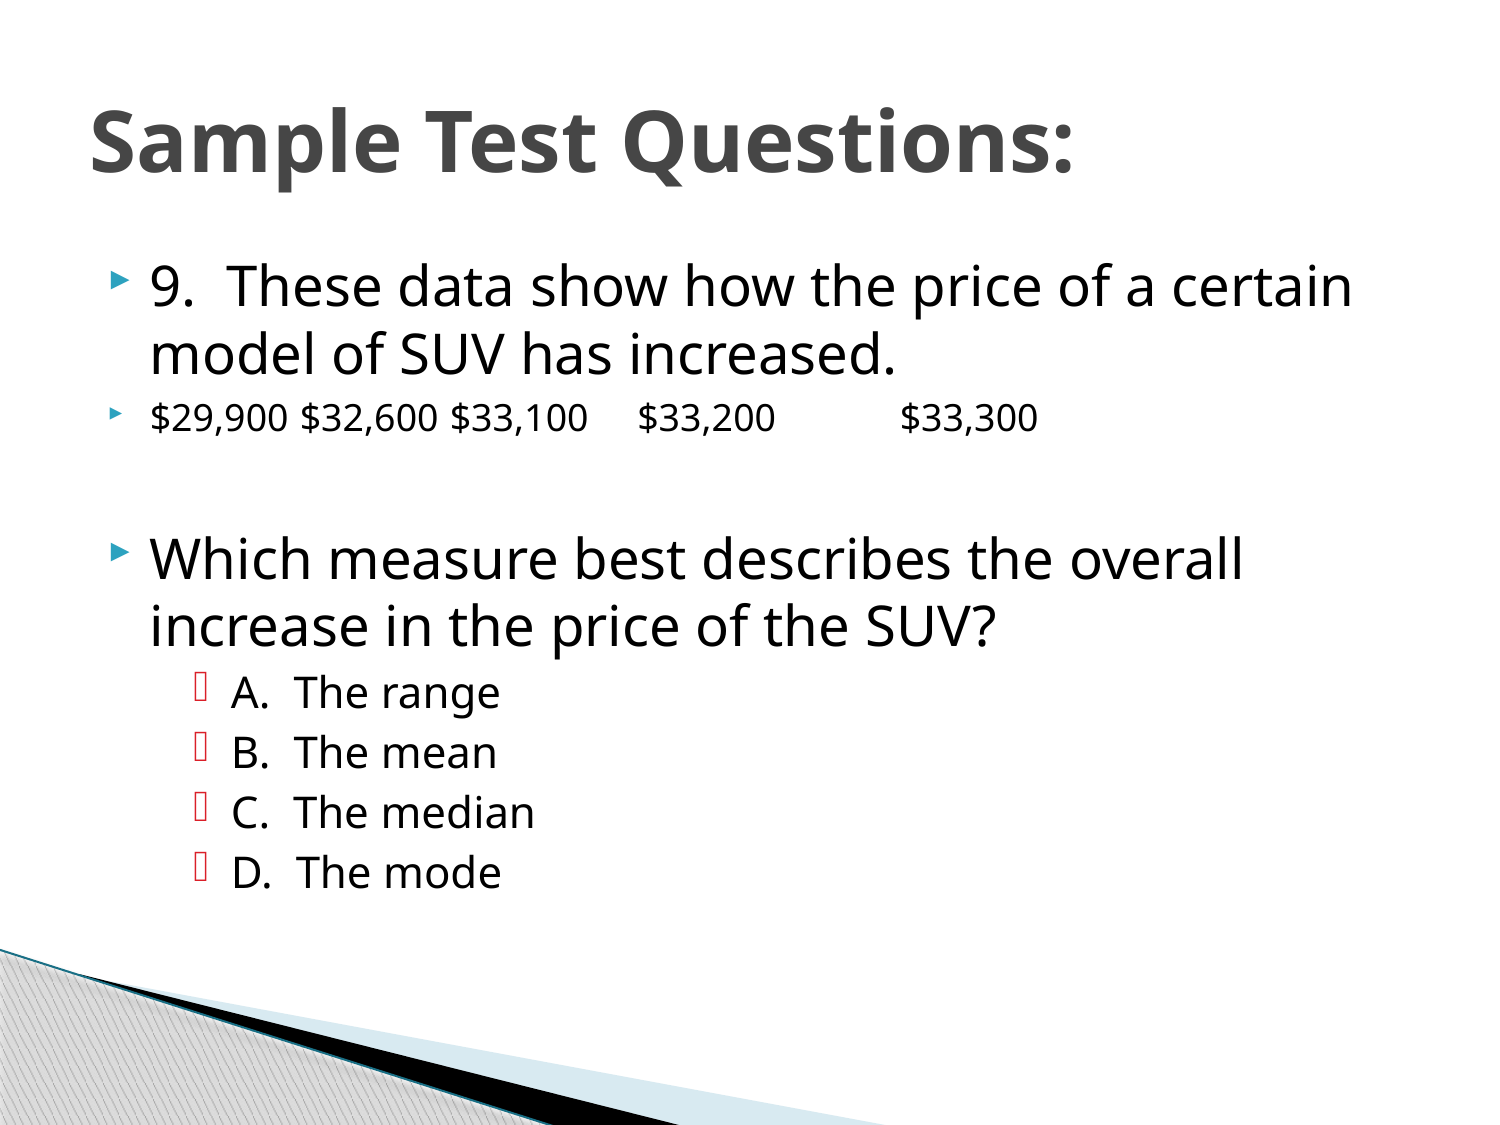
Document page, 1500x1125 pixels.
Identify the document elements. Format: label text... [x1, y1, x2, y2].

title Sample Test Questions: [75, 45, 1425, 233]
list 9. These data show how the price of a certain model of SUV has increased. $29,900 $32,600 $33,100 $33,200 $33,300 Which measure best describes the overall increase in the price of the SUV? A. The range B. The mean C. The median D. The mode [75, 243, 1425, 986]
